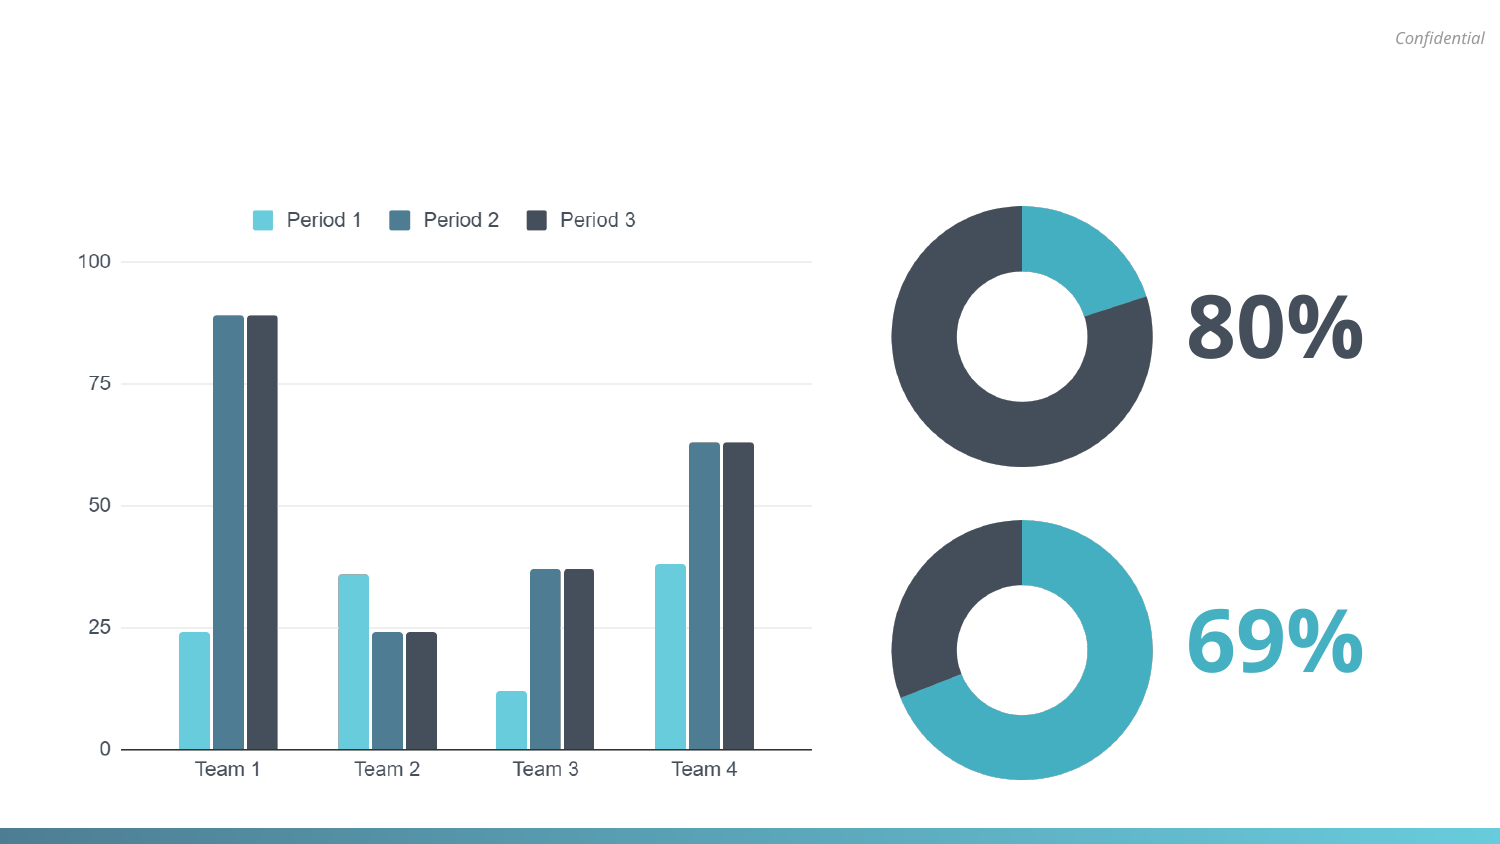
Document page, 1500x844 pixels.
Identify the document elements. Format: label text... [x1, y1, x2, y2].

title 69% [1186, 584, 1425, 726]
picture [74, 206, 813, 781]
picture [891, 519, 1153, 781]
title 80% [1186, 271, 1425, 413]
picture [891, 206, 1153, 468]
